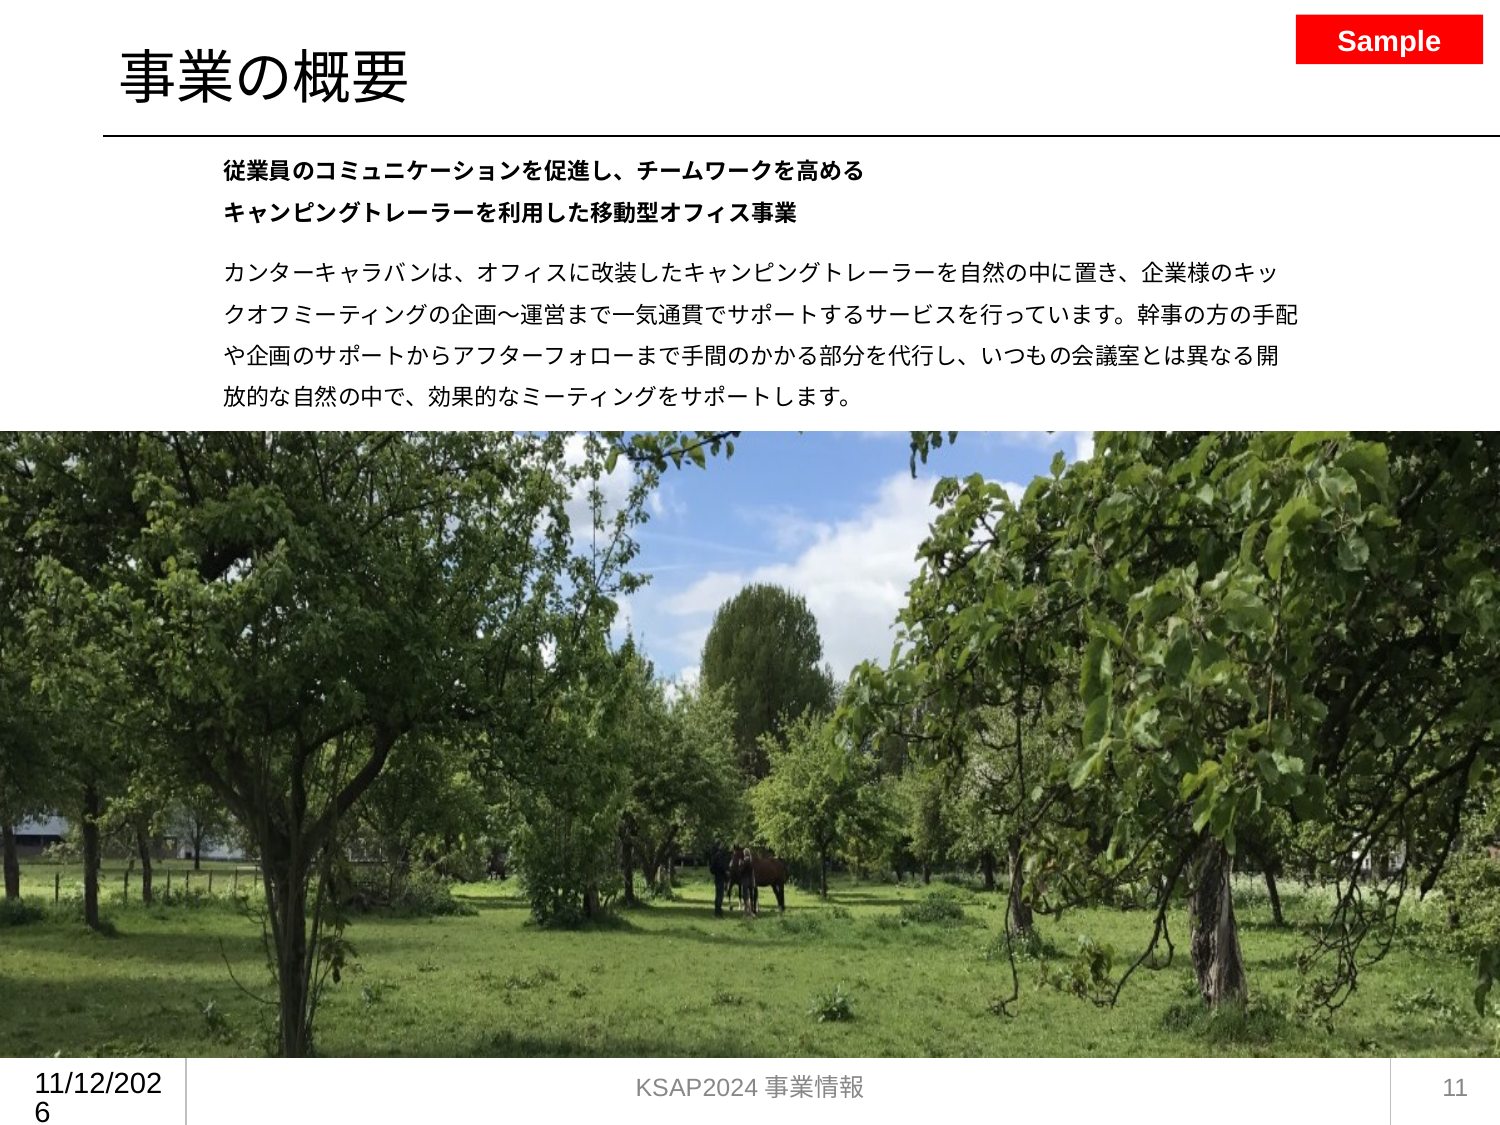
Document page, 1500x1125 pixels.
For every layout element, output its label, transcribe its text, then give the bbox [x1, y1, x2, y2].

picture [0, 431, 1500, 1058]
title 事業の概要 [103, 14, 1397, 136]
text_box Sample [1295, 14, 1484, 65]
list 従業員のコミュニケーションを促進し、チームワークを高める キャンピングトレーラーを利用した移動型オフィス事業 カンターキャラバンは、オフィスに改装したキャンピングトレーラーを自然の中に置き、企業様のキックオフミーティングの企画～運営まで一気通貫でサポートするサービスを行っています。幹事の方の手配や企画のサポートからアフターフォローまで手間のかかる部分を代行し、いつもの会議室とは異なる開放的な自然の中で、効果的なミーティングをサポートします。 [208, 135, 1315, 419]
footer KSAP2024事業情報 [496, 1066, 1004, 1117]
slide_number 10 [1391, 1066, 1484, 1117]
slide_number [19, 1066, 186, 1117]
